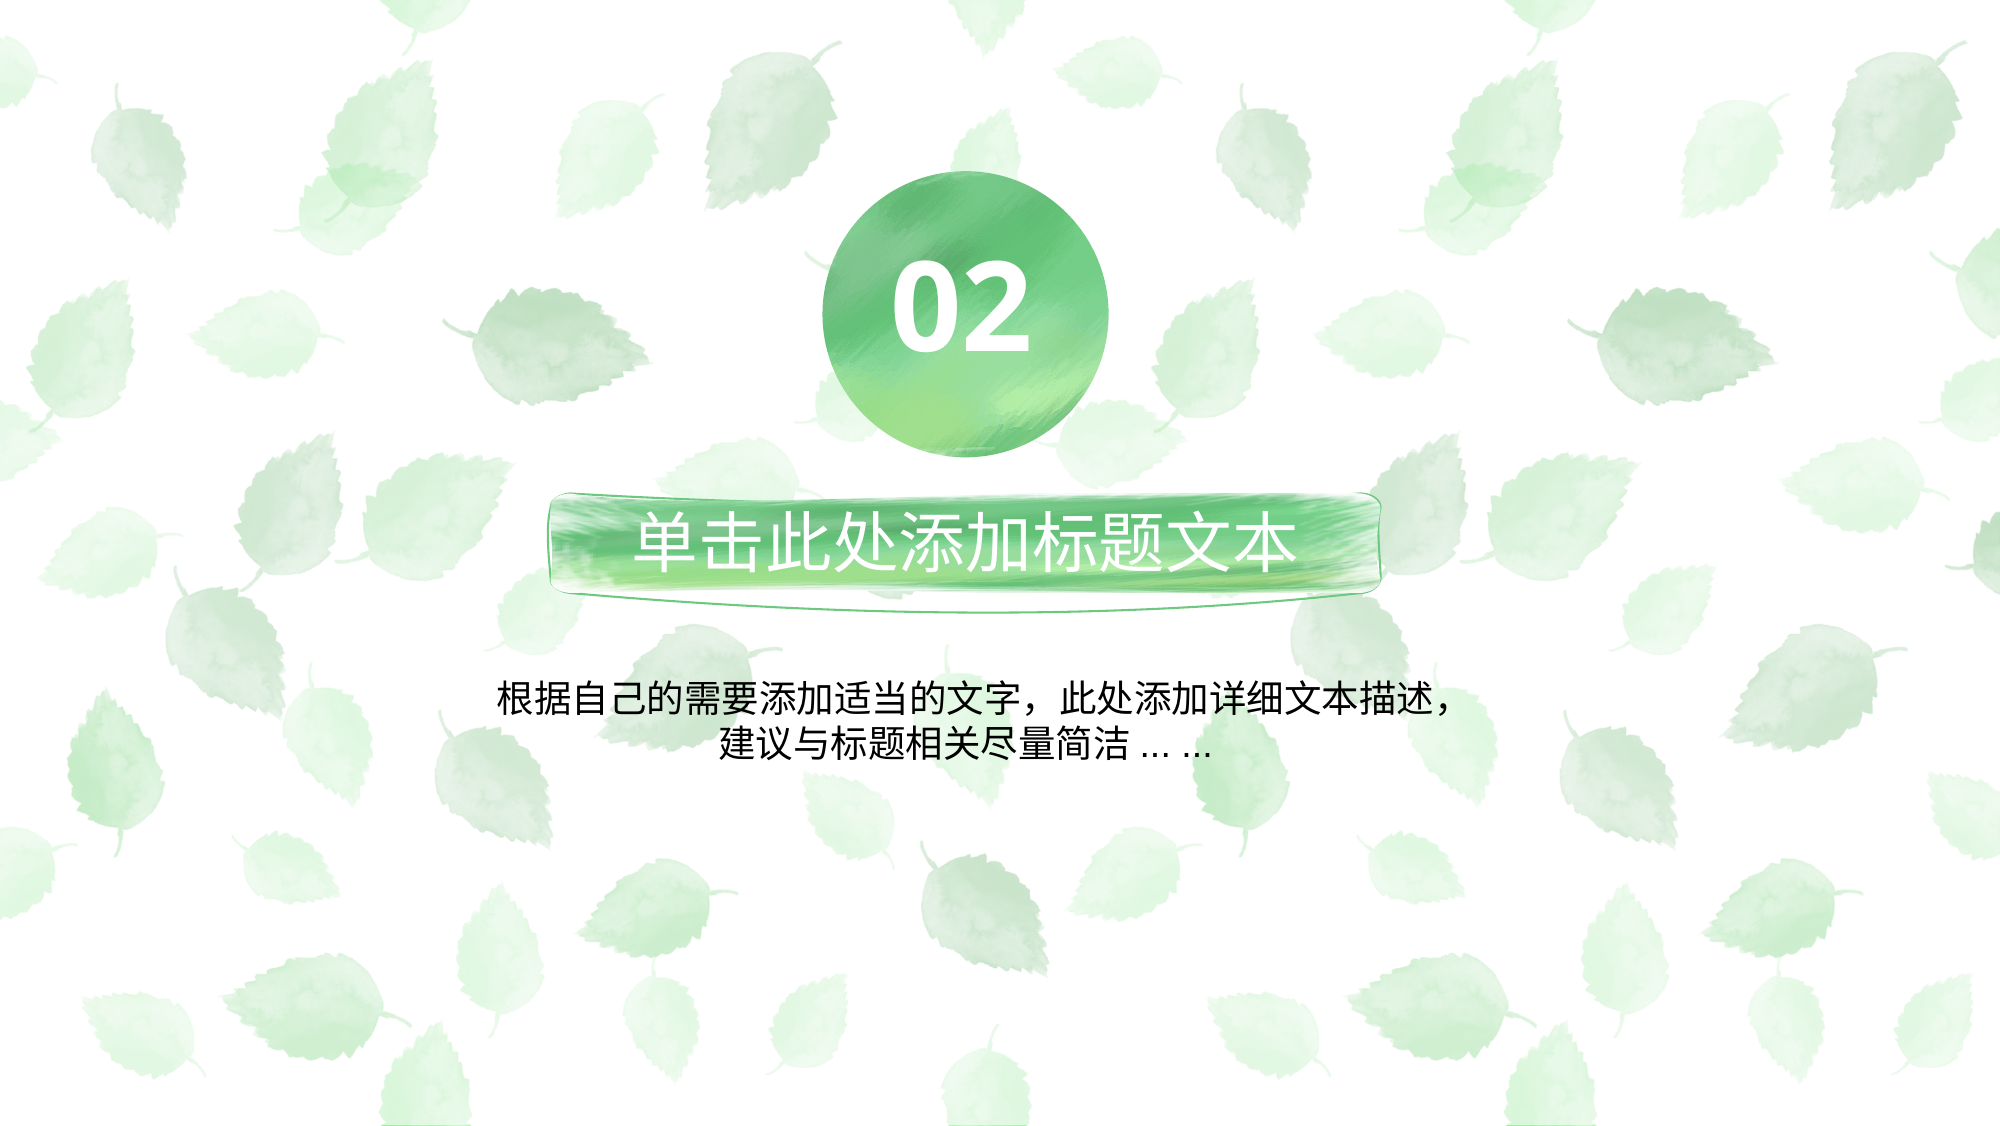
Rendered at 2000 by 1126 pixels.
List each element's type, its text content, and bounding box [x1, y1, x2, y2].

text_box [550, 493, 1381, 594]
text_box 根据自己的需要添加适当的文字，此处添加详细文本描述，建议与标题相关尽量简洁... ... [465, 667, 1466, 773]
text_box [822, 171, 1109, 458]
